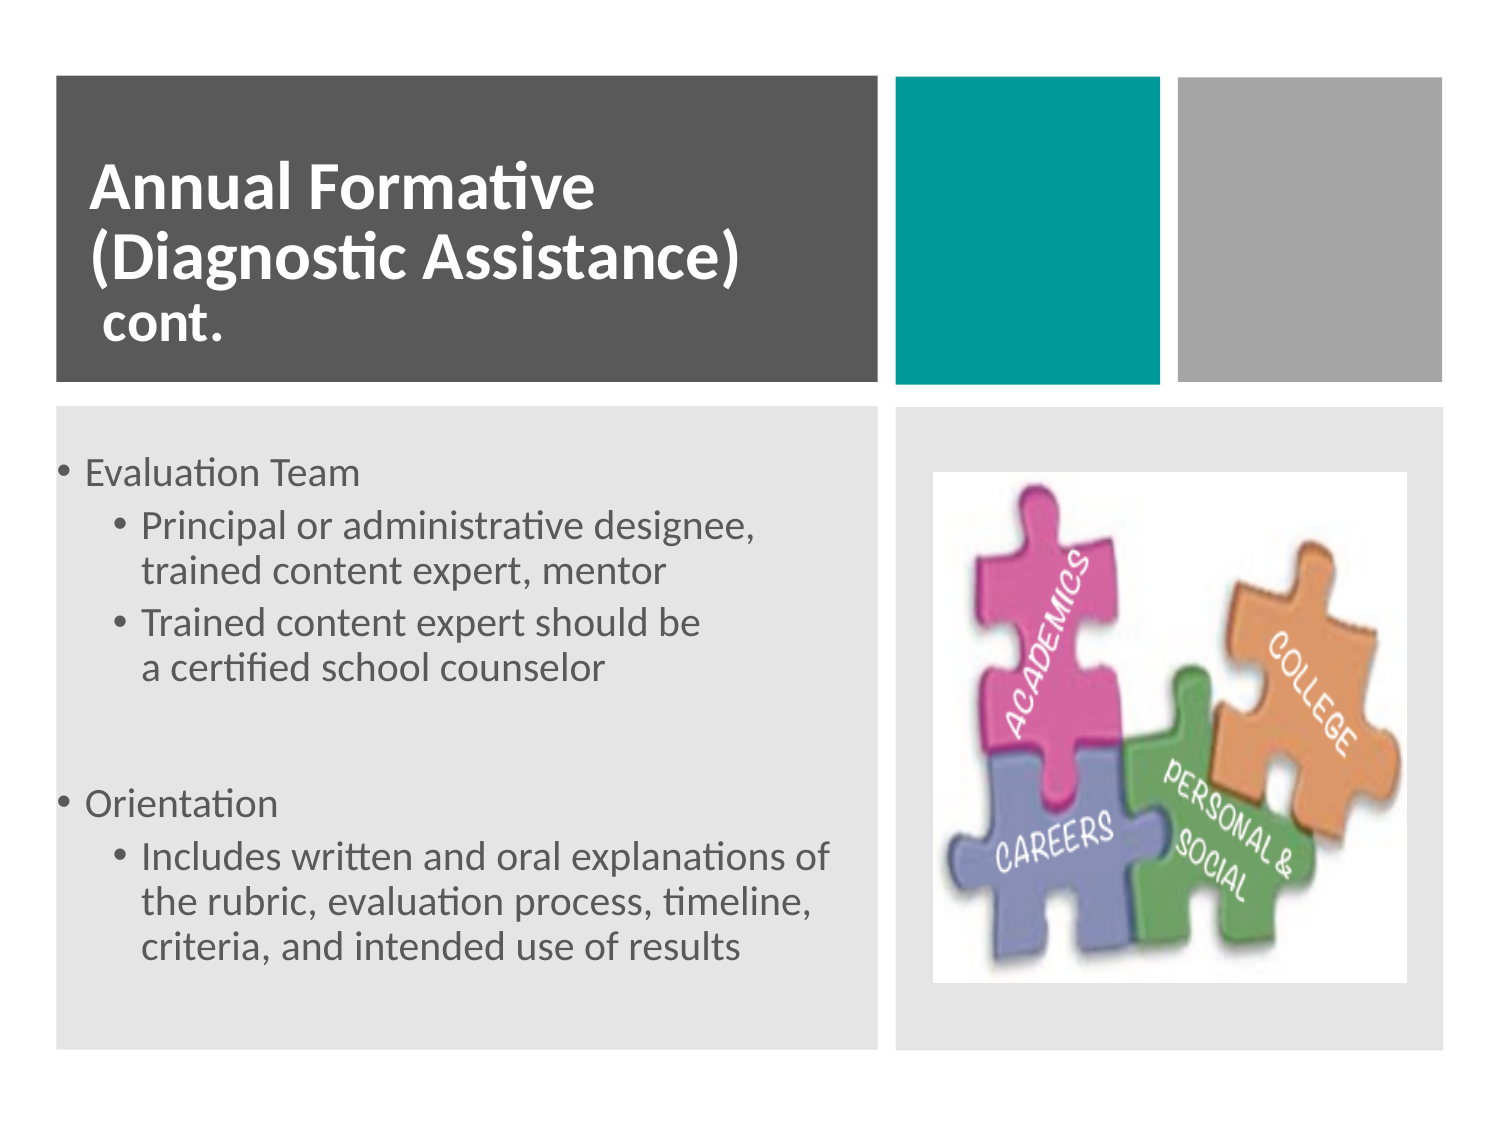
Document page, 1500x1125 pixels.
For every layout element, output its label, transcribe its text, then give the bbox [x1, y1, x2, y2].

title Annual Formative (Diagnostic Assistance) cont. [89, 119, 840, 353]
text_box [1177, 76, 1443, 383]
picture [932, 472, 1407, 983]
text_box [895, 406, 1445, 1052]
list Evaluation Team Principal or administrative designee, trained content expert, mentor Trained content expert should be a certified school counselor Orientation Includes written and oral explanations of the rubric, evaluation process, timeline, criteria, and intended use of results [56, 353, 877, 1072]
text_box [55, 75, 879, 383]
text_box [895, 76, 1161, 386]
